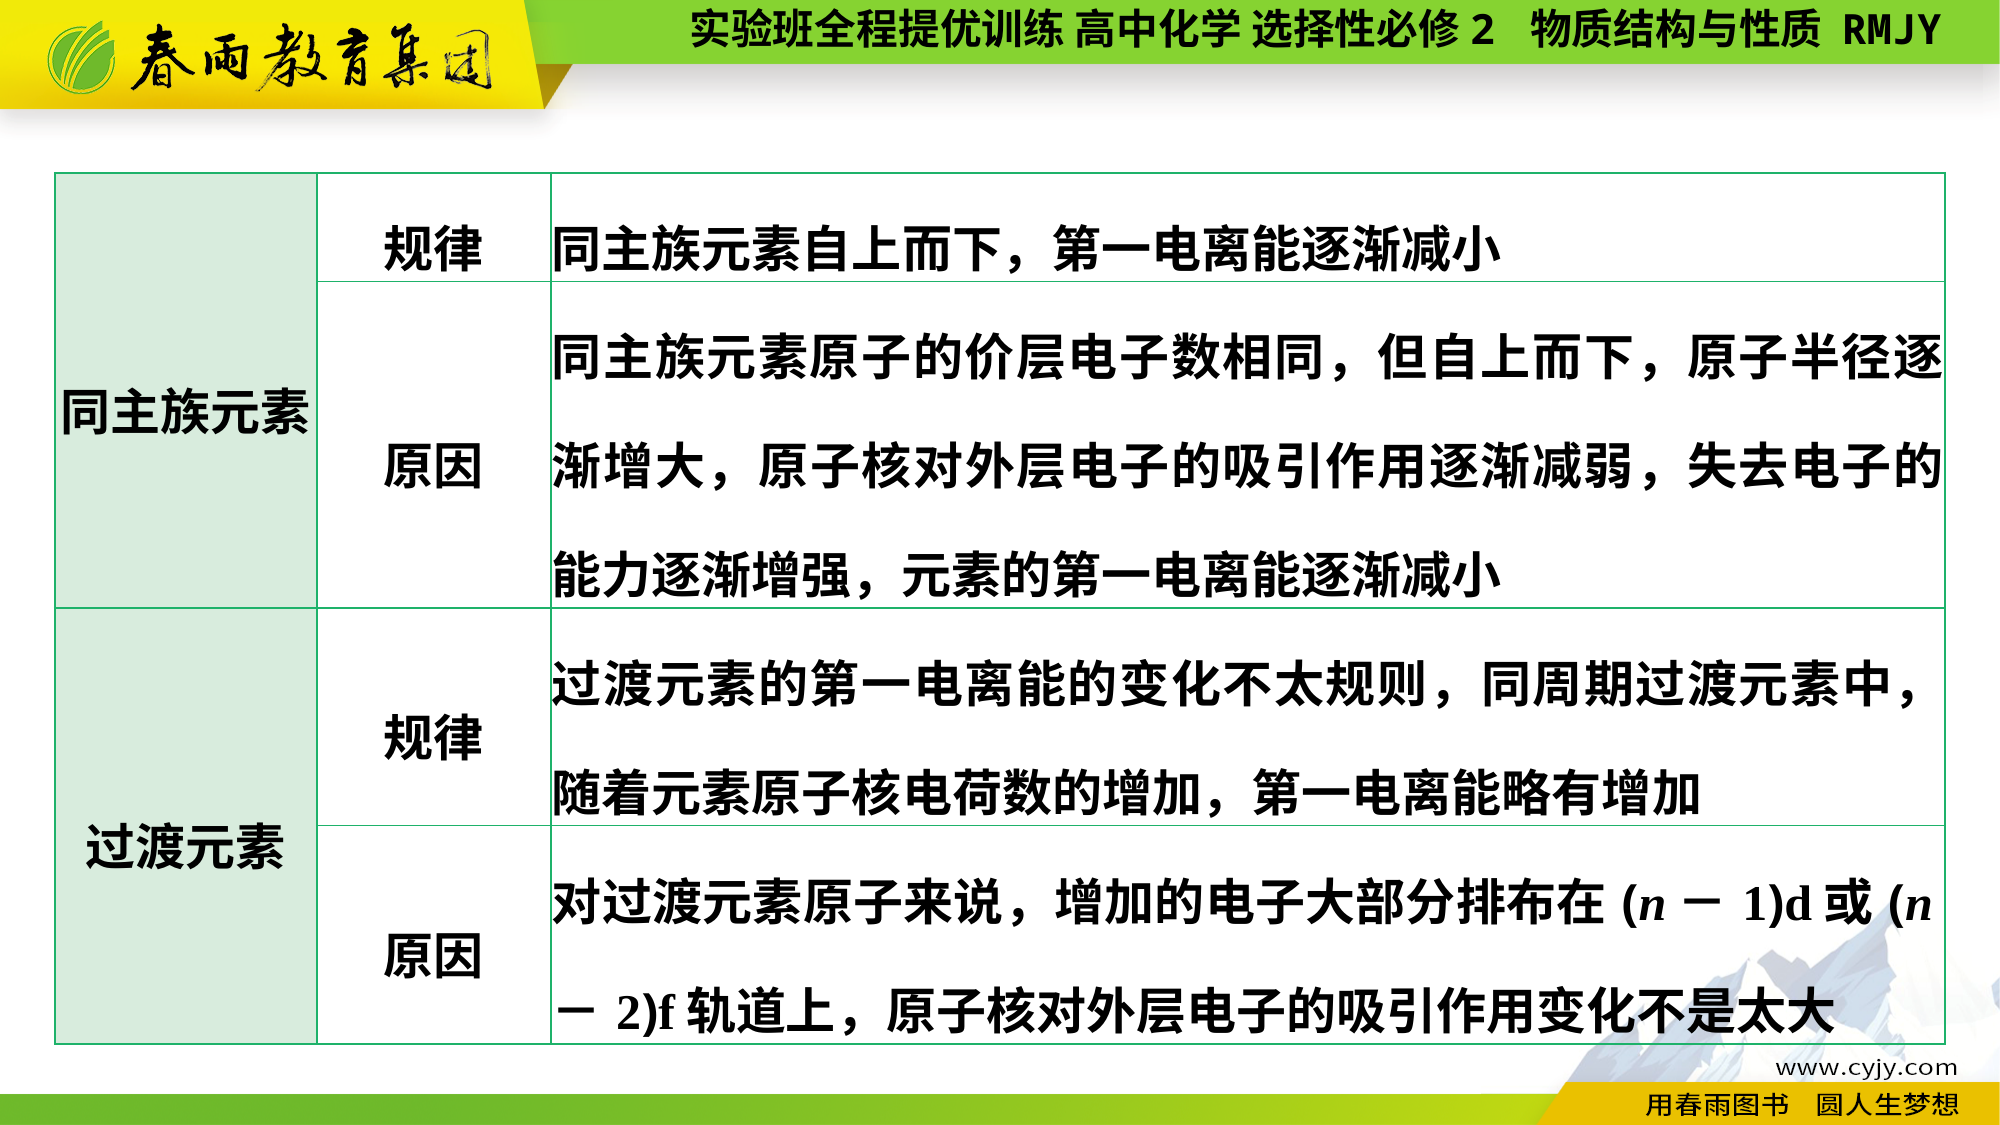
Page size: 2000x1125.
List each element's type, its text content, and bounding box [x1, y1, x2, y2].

table_header 同主族元素自上而下，第一电离能逐渐减小 [552, 174, 1944, 281]
table_cell 过渡元素 [56, 609, 316, 1043]
table_cell 原因 [318, 826, 550, 1043]
picture [0, 0, 2000, 1125]
table_cell 原因 [318, 282, 550, 607]
table_cell 规律 [318, 609, 550, 825]
table_cell 对过渡元素原子来说，增加的电子大部分排布在(n－1)d或(n－2)f轨道上，原子核对外层电子的吸引作用变化不是太大 [552, 826, 1944, 1043]
table_header 规律 [318, 174, 550, 281]
table_cell 同主族元素原子的价层电子数相同，但自上而下，原子半径逐渐增大，原子核对外层电子的吸引作用逐渐减弱，失去电子的能力逐渐增强，元素的第一电离能逐渐减小 [552, 282, 1944, 607]
table_header 同主族元素 [56, 174, 316, 607]
table_cell 过渡元素的第一电离能的变化不太规则，同周期过渡元素中，随着元素原子核电荷数的增加，第一电离能略有增加 [552, 609, 1944, 825]
